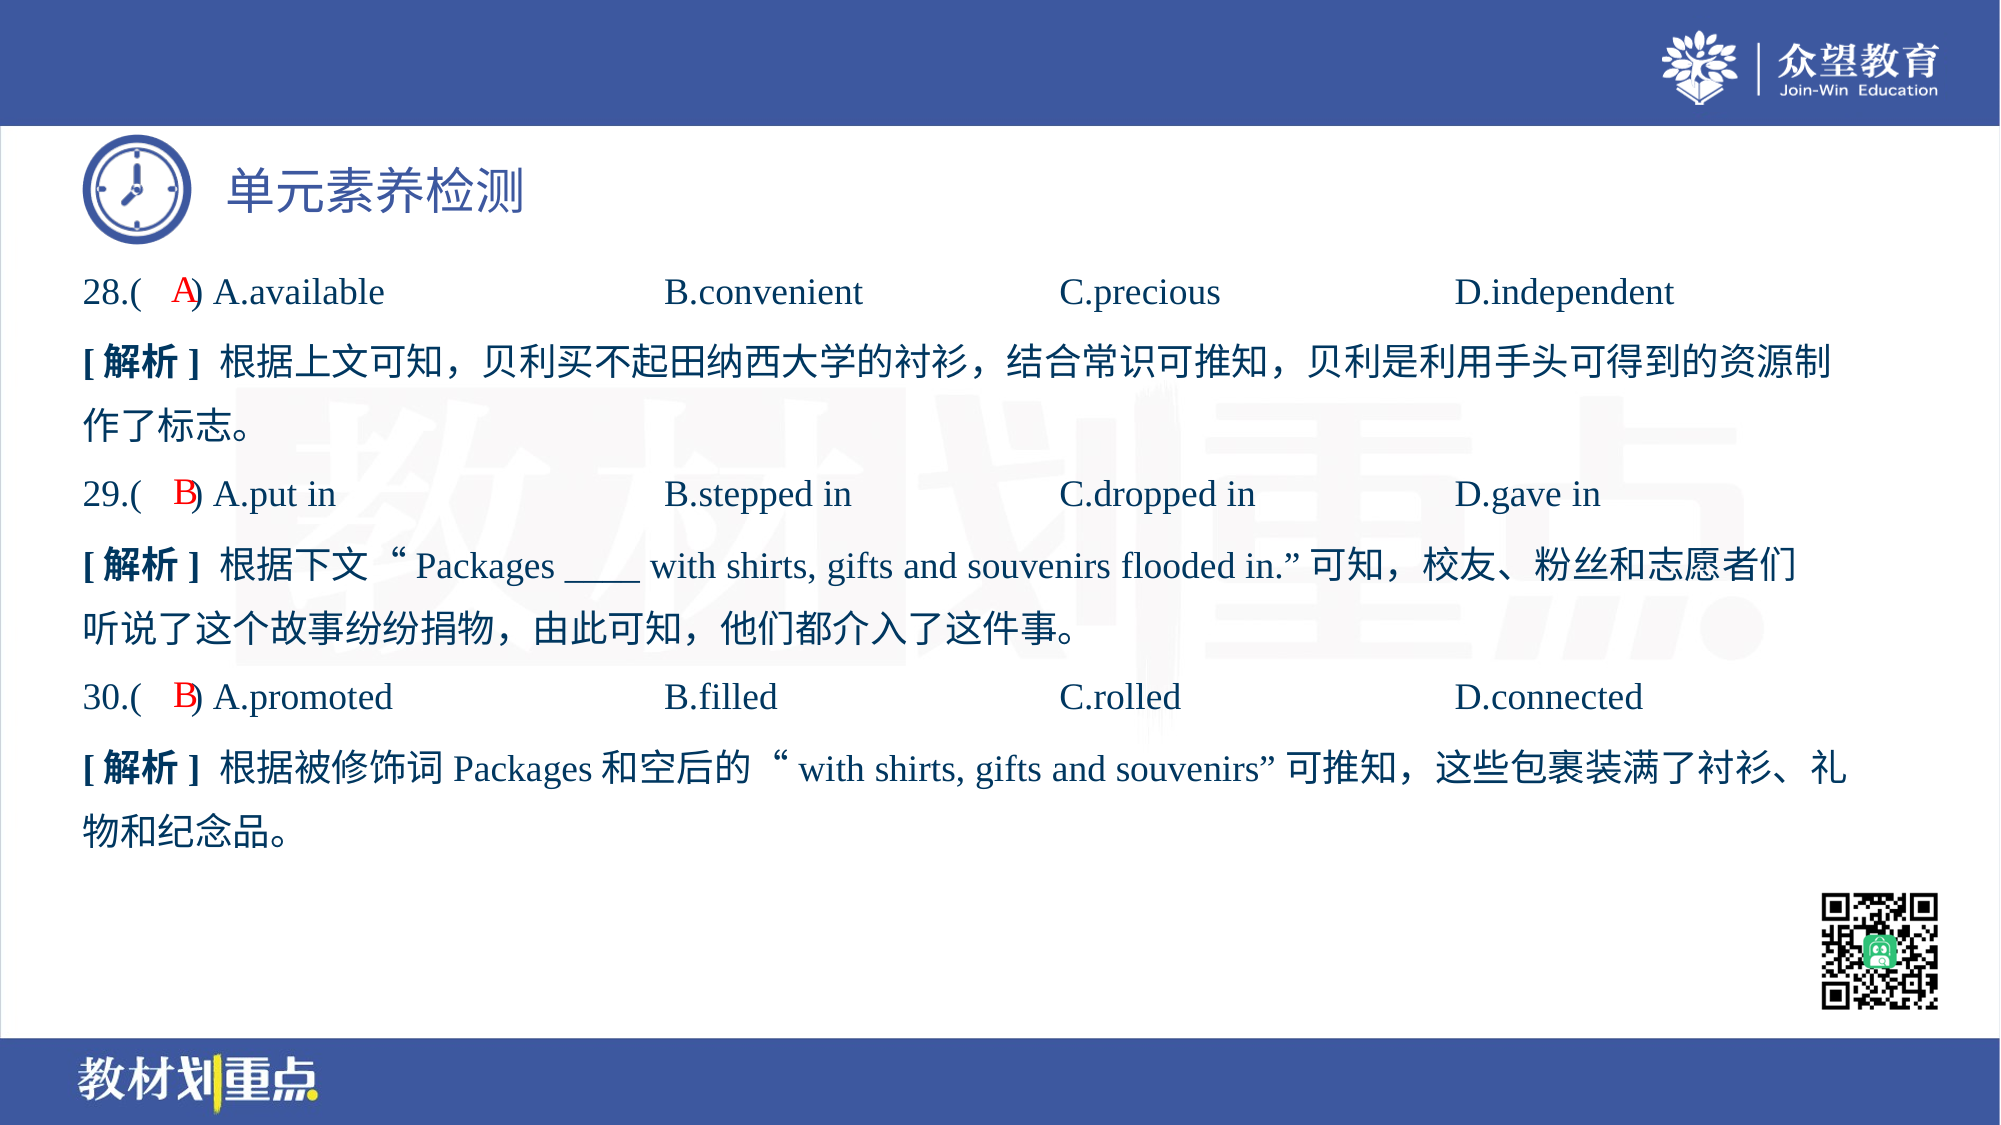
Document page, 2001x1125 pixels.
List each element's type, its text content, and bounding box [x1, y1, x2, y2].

text_box 29.( ) A.put in B.stepped in C.dropped in D.gave in [82, 449, 1817, 508]
text_box 30.( ) A.promoted B.filled C.rolled D.connected [82, 652, 1817, 711]
text_box [解析] 根据下文“Packages ____ with shirts, gifts and souvenirs flooded in.”可知，校友、粉丝和志愿者们 听说了这个故事纷纷捐物，由此可知，他们都介入了这件事。 [82, 516, 1817, 644]
text_box B [159, 447, 212, 506]
text_box A [157, 245, 212, 304]
text_box [解析] 根据上文可知，贝利买不起田纳西大学的衬衫，结合常识可推知，贝利是利用手头可得到的资源制 作了标志。 [82, 313, 1817, 441]
text_box 28.( ) A.available B.convenient C.precious D.independent [82, 247, 1817, 306]
text_box B [159, 650, 212, 709]
text_box [解析] 根据被修饰词Packages和空后的“with shirts, gifts and souvenirs”可推知，这些包裹装满了衬衫、礼 物和纪念品。 [82, 720, 1817, 847]
picture [0, 0, 2000, 1125]
